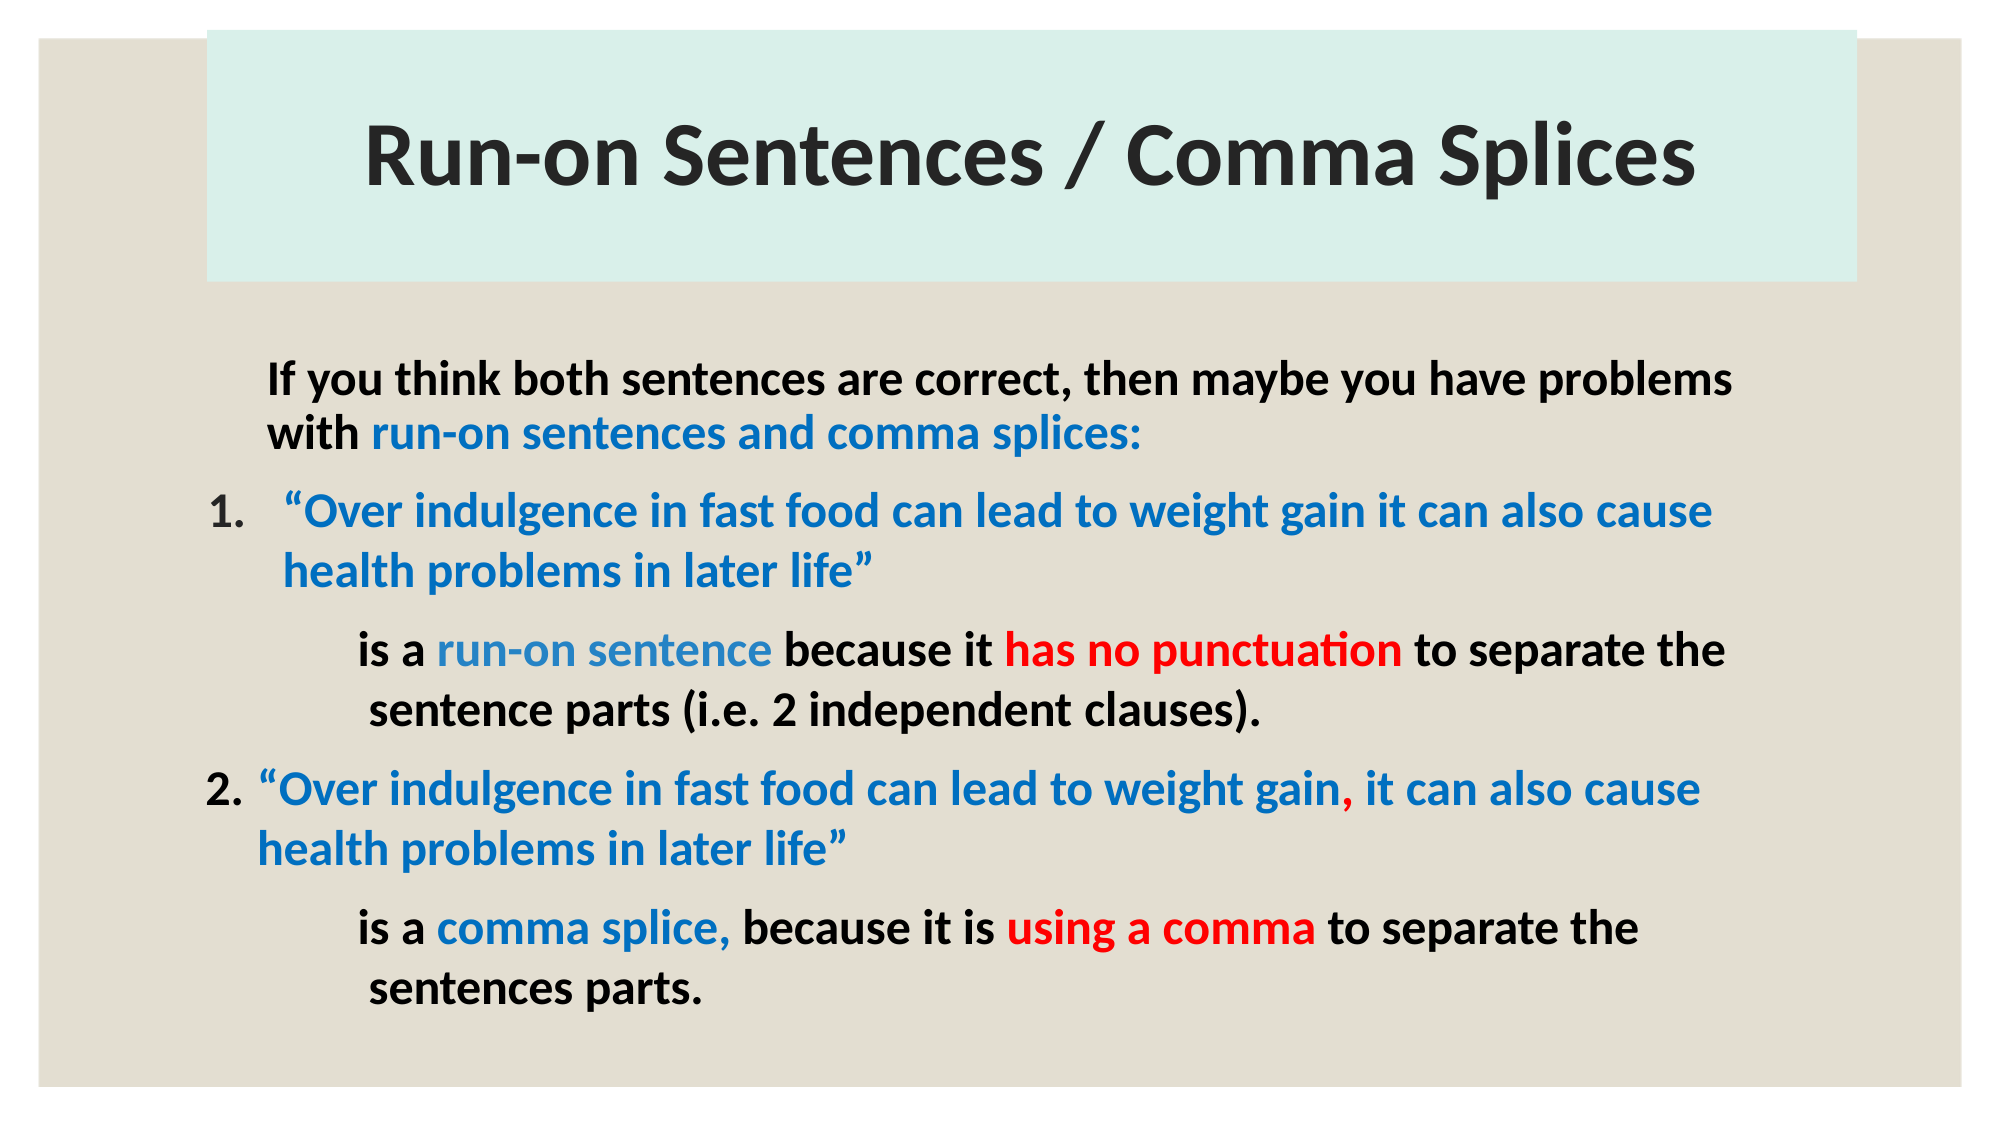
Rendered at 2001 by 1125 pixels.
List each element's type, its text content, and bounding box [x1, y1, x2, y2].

text_box If you think both sentences are correct, then maybe you have problems with run-on sentences and comma splices: “Over indulgence in fast food can lead to weight gain it can also cause health problems in later life” is a run-on sentence because it has no punctuation to separate the sentence parts (i.e. 2 independent clauses). “Over indulgence in fast food can lead to weight gain, it can also cause health problems in later life” is a comma splice, because it is using a comma to separate the sentences parts. [205, 342, 1745, 1015]
title Run-on Sentences / Comma Splices [207, 29, 1858, 282]
picture [38, 38, 1962, 1087]
